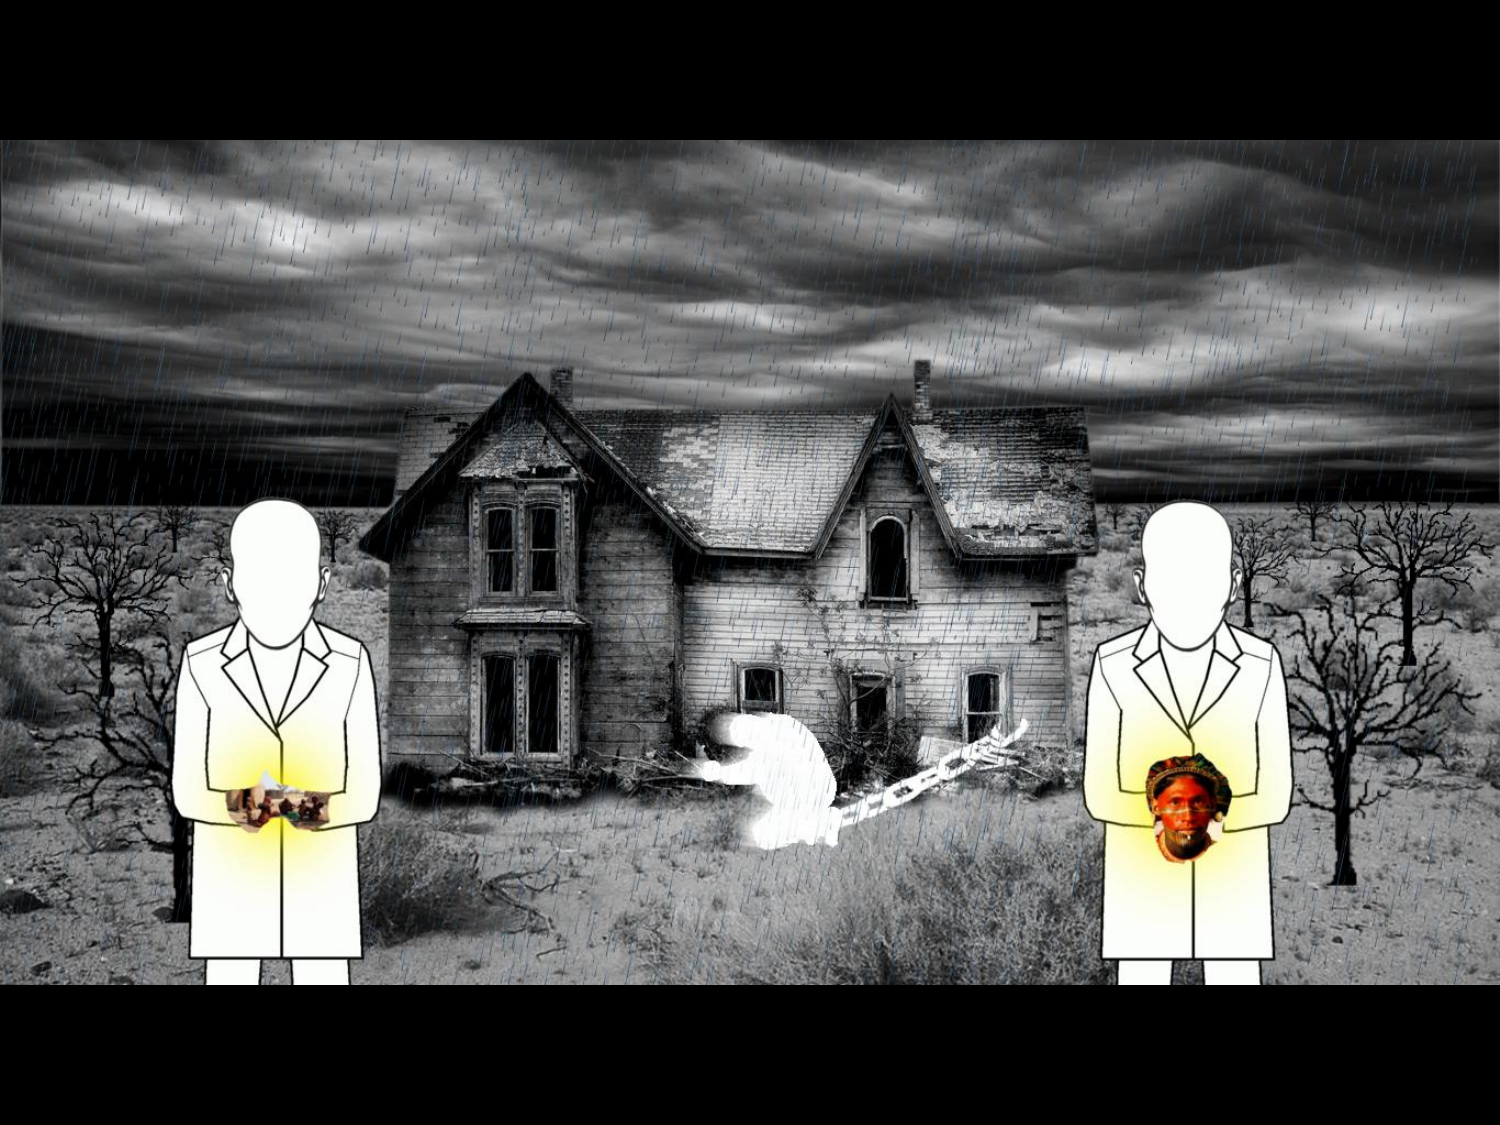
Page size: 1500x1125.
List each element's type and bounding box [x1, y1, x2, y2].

picture [0, 140, 1500, 985]
